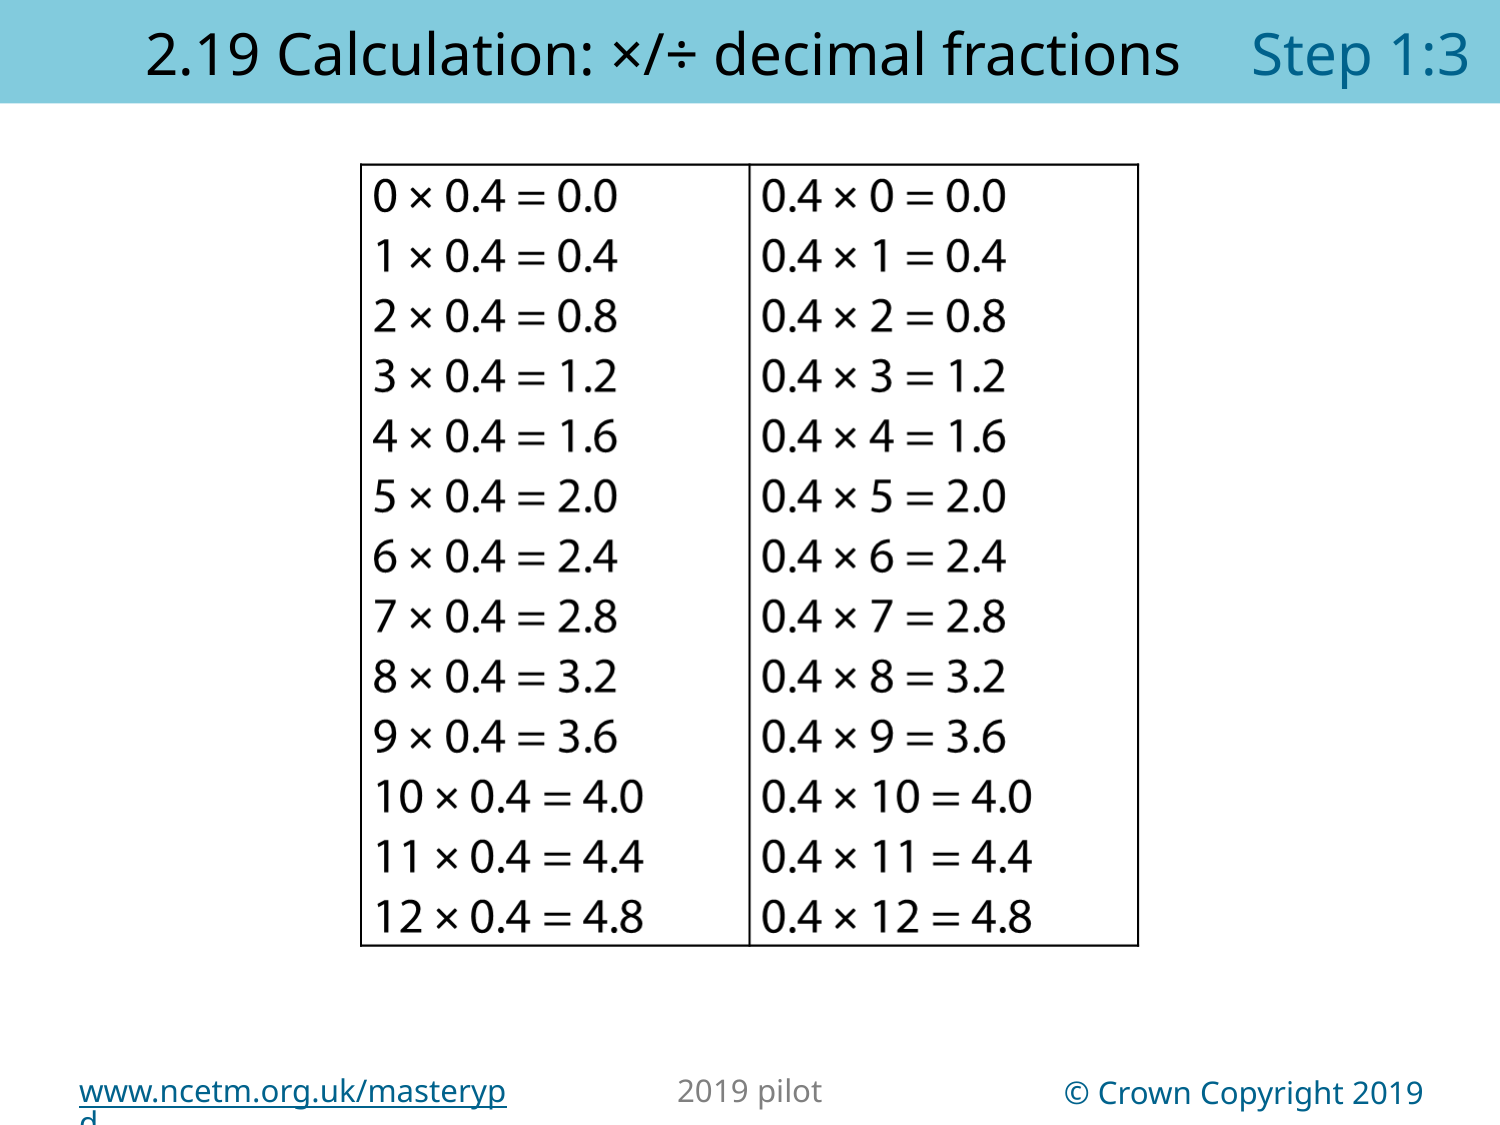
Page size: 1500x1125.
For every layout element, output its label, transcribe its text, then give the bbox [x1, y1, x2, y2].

list 2.19 Calculation: ×/÷ decimal fractions Step 1:3 [0, 0, 1500, 104]
picture [359, 149, 1141, 976]
